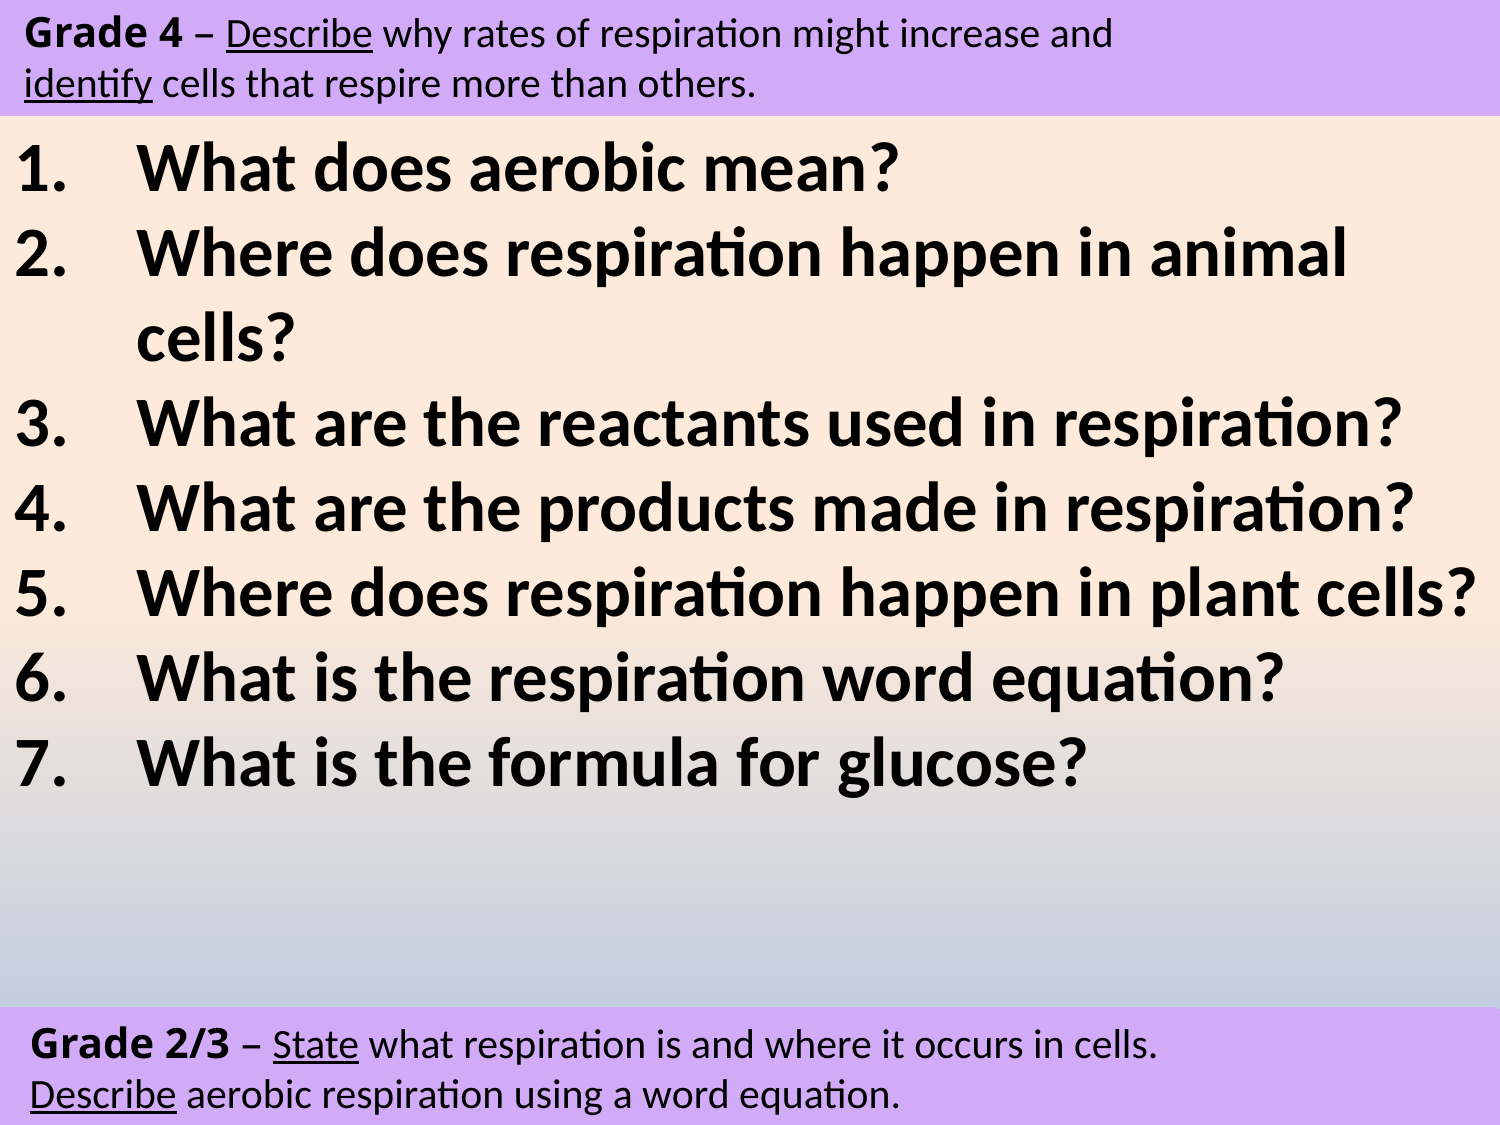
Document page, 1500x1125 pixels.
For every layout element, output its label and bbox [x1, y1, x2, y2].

text_box [8, 0, 1500, 1125]
text_box [0, 0, 4, 116]
